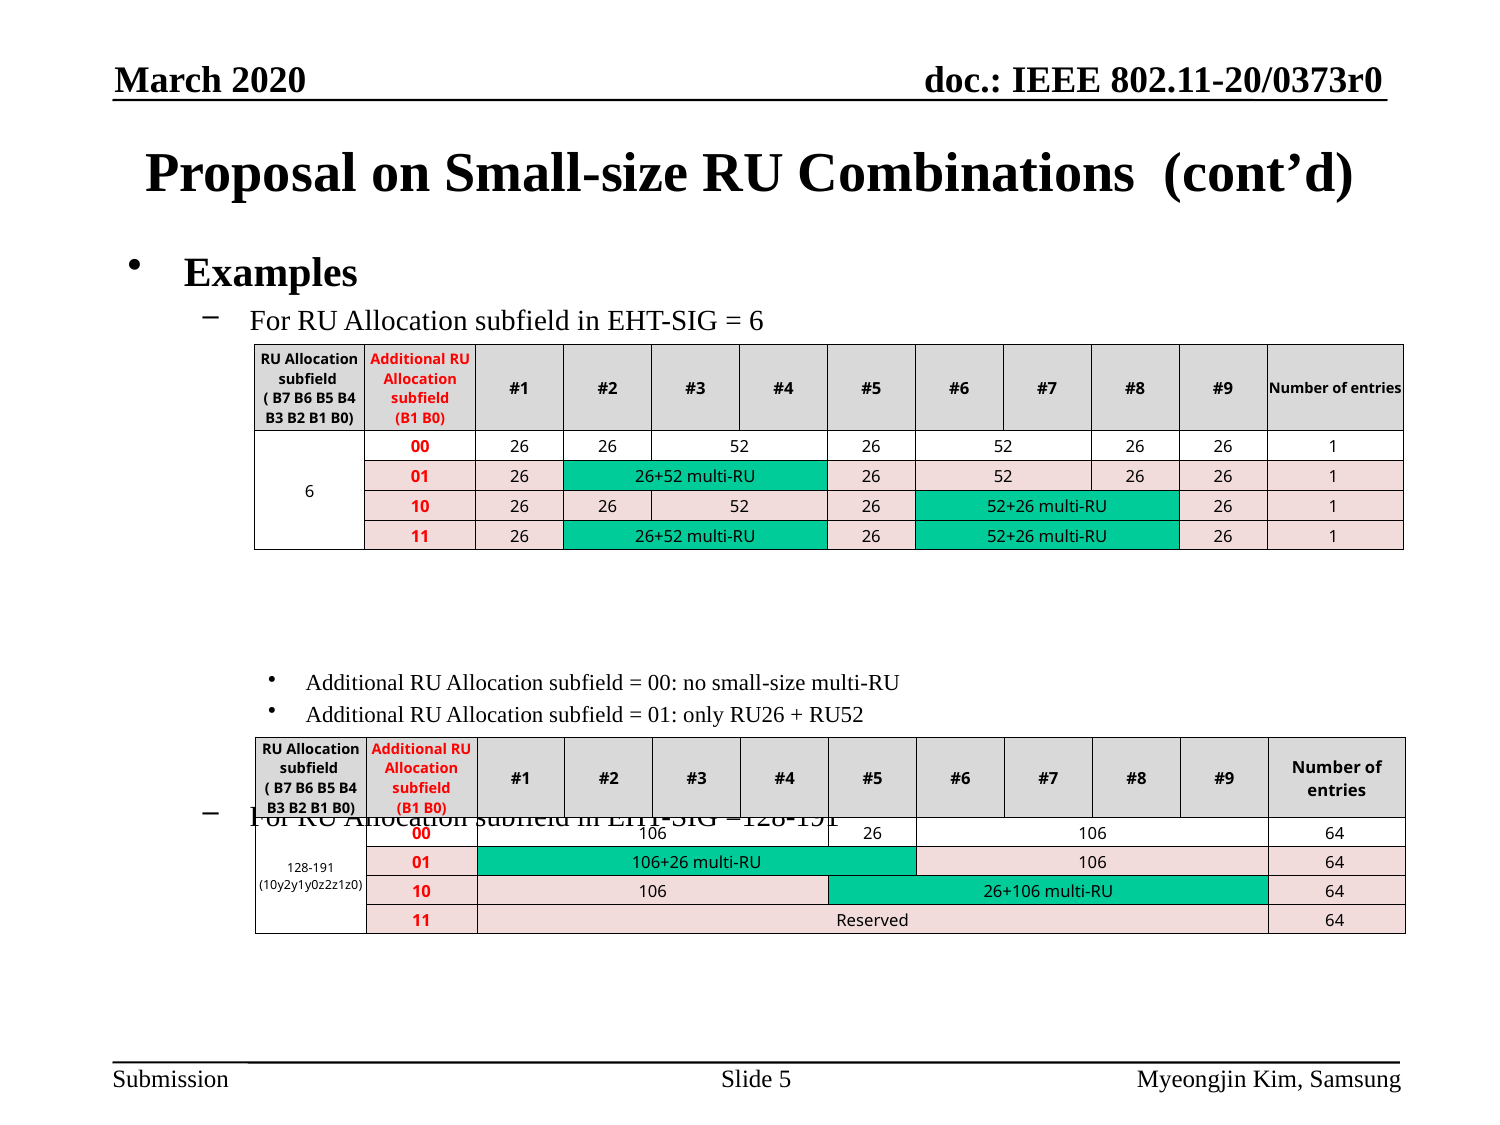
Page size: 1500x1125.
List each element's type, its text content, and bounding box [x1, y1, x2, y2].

table_header #9 [1181, 738, 1268, 817]
table_header Additional RU Allocation subfield (B1 B0) [365, 345, 475, 430]
table_header #6 [916, 345, 1003, 430]
table_header #8 [1093, 738, 1180, 817]
table_cell 106 [478, 876, 828, 904]
table_header Number of entries [1268, 345, 1403, 430]
table_cell 10 [365, 491, 475, 520]
footer Myeongjin Kim, Samsung [1130, 1061, 1402, 1093]
table_cell 52 [916, 431, 1091, 460]
list Examples For RU Allocation subfield in EHT-SIG = 6 Additional RU Allocation subfield = 00: no small-size multi-RU Additional RU Allocation subfield = 01: only RU26 + RU52 Additional RU Allocation subfield = 10: only RU52 + RU26 Additional RU Allocation subfield = 11: RU26 + RU52 and RU52 + RU26 For RU Allocation subfield in EHT-SIG =128-191 Additional RU Allocation subfield = 00: no small-size multi-RU Additional RU Allocation subfield = 01: only RU106 + RU26 Additional RU Allocation subfield = 10: only RU26 + RU106 Additional RU Allocation subfield = 11: reserved [112, 237, 1388, 1001]
table_cell 26 [1180, 491, 1267, 520]
table_cell 64 [1269, 847, 1405, 875]
table_cell 106+26 multi-RU [478, 847, 916, 875]
table_cell 64 [1269, 818, 1405, 846]
table_cell 64 [1269, 876, 1405, 904]
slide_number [114, 54, 309, 101]
table_cell 11 [365, 521, 475, 549]
table_cell 1 [1268, 491, 1403, 520]
table_cell 64 [1269, 905, 1405, 933]
table_cell 106 [917, 847, 1268, 875]
table_header #5 [828, 345, 915, 430]
title Proposal on Small-size RU Combinations (cont’d) [112, 112, 1388, 226]
table_cell 26 [828, 521, 915, 549]
table_cell 26 [828, 461, 915, 490]
slide_number Slide 5 [712, 1061, 800, 1093]
table_cell 52+26 multi-RU [916, 521, 1179, 549]
table_cell 52 [916, 461, 1091, 490]
table_header #1 [478, 738, 564, 817]
table_cell 26 [828, 491, 915, 520]
table_header RU Allocation subfield ( B7 B6 B5 B4 B3 B2 B1 B0) [256, 738, 366, 817]
table_cell 26 [1180, 521, 1267, 549]
table_cell 52+26 multi-RU [916, 491, 1179, 520]
table_cell 26 [476, 461, 563, 490]
table_header #6 [917, 738, 1004, 817]
table_cell 10 [367, 876, 477, 904]
table_header #4 [740, 345, 827, 430]
table_cell 26+52 multi-RU [564, 521, 827, 549]
table_header #8 [1092, 345, 1179, 430]
table_cell 26 [476, 521, 563, 549]
table_header #2 [564, 345, 651, 430]
table_cell 52 [652, 431, 827, 460]
table_cell 6 [255, 431, 364, 549]
table_cell 26 [1092, 461, 1179, 490]
table_cell 26+106 multi-RU [829, 876, 1268, 904]
table_header #2 [565, 738, 652, 817]
table_cell 01 [365, 461, 475, 490]
table_header Additional RU Allocation subfield (B1 B0) [367, 738, 477, 817]
table_cell 11 [367, 905, 477, 933]
table_header #3 [653, 738, 740, 817]
table_cell 52 [652, 491, 827, 520]
table_cell 00 [367, 818, 477, 846]
table_header RU Allocation subfield ( B7 B6 B5 B4 B3 B2 B1 B0) [255, 345, 364, 430]
table_cell 128-191 (10y2y1y0z2z1z0) [256, 818, 366, 933]
table_header #7 [1005, 738, 1092, 817]
table_header Number of entries [1269, 738, 1405, 817]
table_cell 106 [917, 818, 1268, 846]
table_cell Reserved [478, 905, 1268, 933]
table_cell 1 [1268, 461, 1403, 490]
table_cell 26 [564, 491, 651, 520]
table_cell 26 [564, 431, 651, 460]
table_header #1 [476, 345, 563, 430]
table_header #4 [741, 738, 828, 817]
table_cell 26 [476, 491, 563, 520]
table_cell 01 [367, 847, 477, 875]
table_cell 26 [1180, 461, 1267, 490]
table_cell 106 [478, 818, 828, 846]
table_header #9 [1180, 345, 1267, 430]
table_cell 26 [476, 431, 563, 460]
table_cell 00 [365, 431, 475, 460]
table_cell 26 [1092, 431, 1179, 460]
table_cell 1 [1268, 431, 1403, 460]
table_header #5 [829, 738, 916, 817]
table_cell 1 [1268, 521, 1403, 549]
table_cell 26+52 multi-RU [564, 461, 827, 490]
table_cell 26 [828, 431, 915, 460]
table_header #7 [1004, 345, 1091, 430]
table_cell 26 [829, 818, 916, 846]
table_header #3 [652, 345, 739, 430]
table_cell 26 [1180, 431, 1267, 460]
